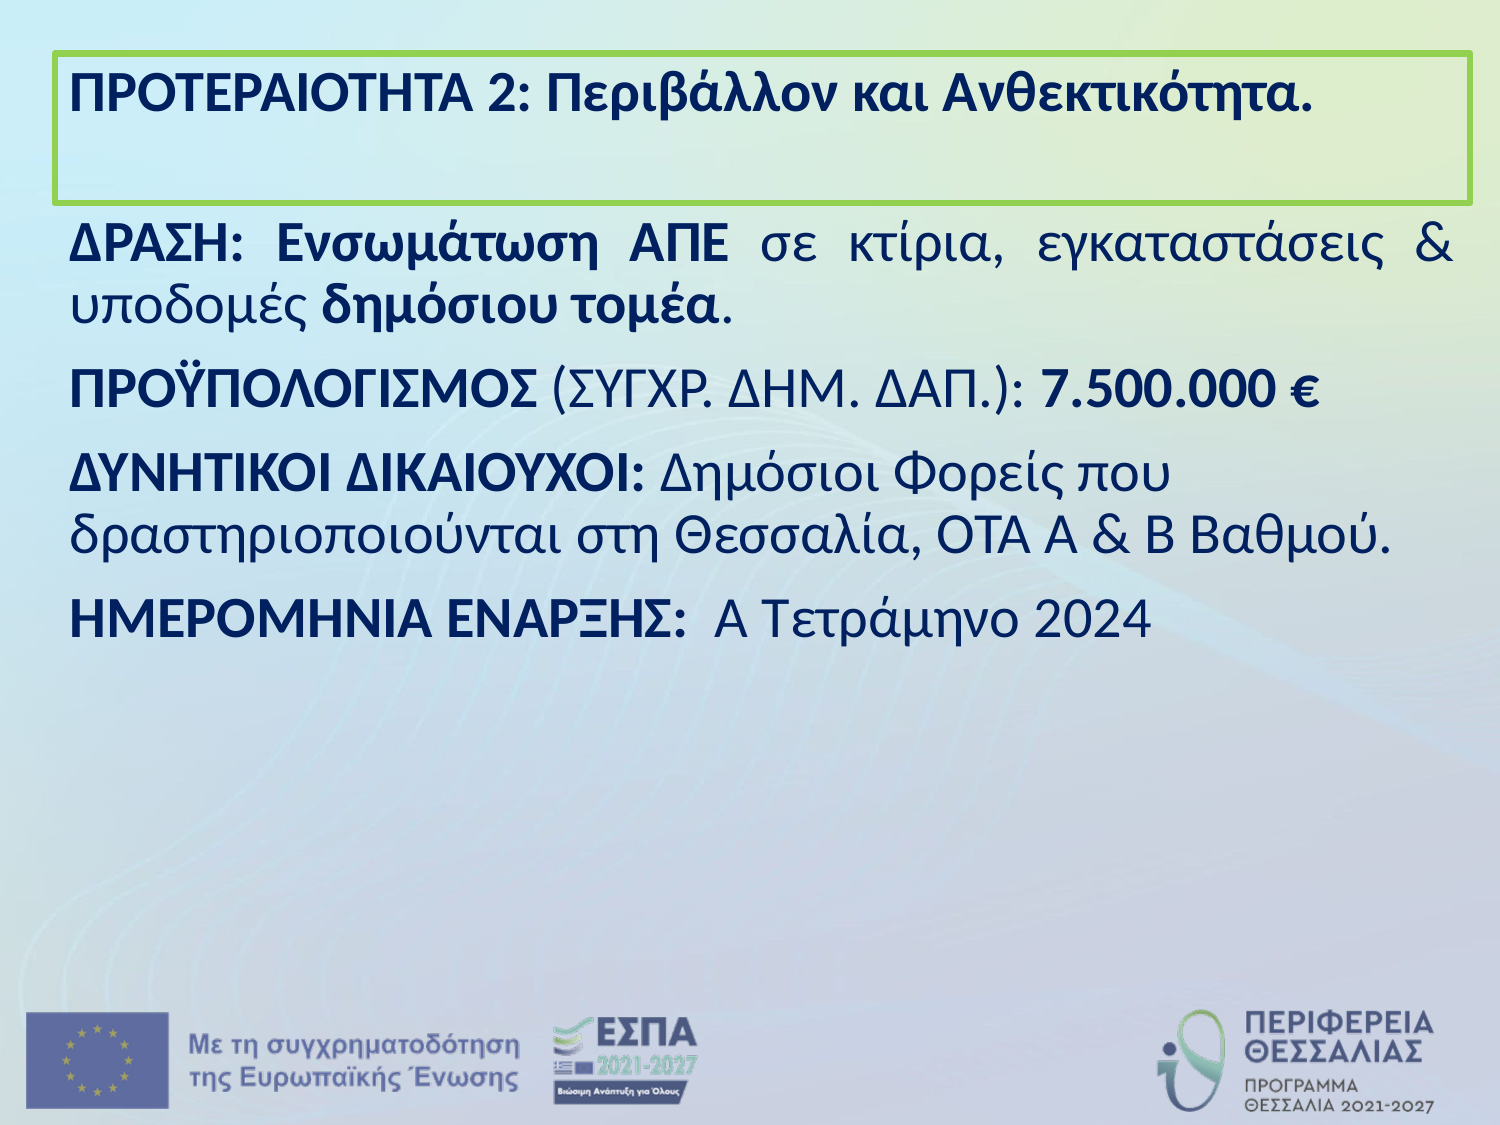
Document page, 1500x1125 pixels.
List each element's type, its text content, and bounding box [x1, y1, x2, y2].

picture [0, 1, 1500, 1125]
list ΔΡΑΣΗ: Ενσωμάτωση ΑΠΕ σε κτίρια, εγκαταστάσεις & υποδομές δημόσιου τομέα. ΠΡΟΫΠΟΛΟΓΙΣΜΟΣ (ΣΥΓΧΡ. ΔΗΜ. ΔΑΠ.): 7.500.000 € ΔΥΝΗΤΙΚΟΙ ΔΙΚΑΙΟΥΧΟΙ: Δημόσιοι Φορείς που δραστηριοποιούνται στη Θεσσαλία, ΟΤΑ Α & Β Βαθμού. ΗΜΕΡΟΜΗΝΙΑ ΕΝΑΡΞΗΣ: Α Τετράμηνο 2024 [54, 204, 1471, 941]
text_box ΠΡΟΤΕΡΑΙΟΤΗΤΑ 2: Περιβάλλον και Ανθεκτικότητα. [54, 53, 1471, 204]
